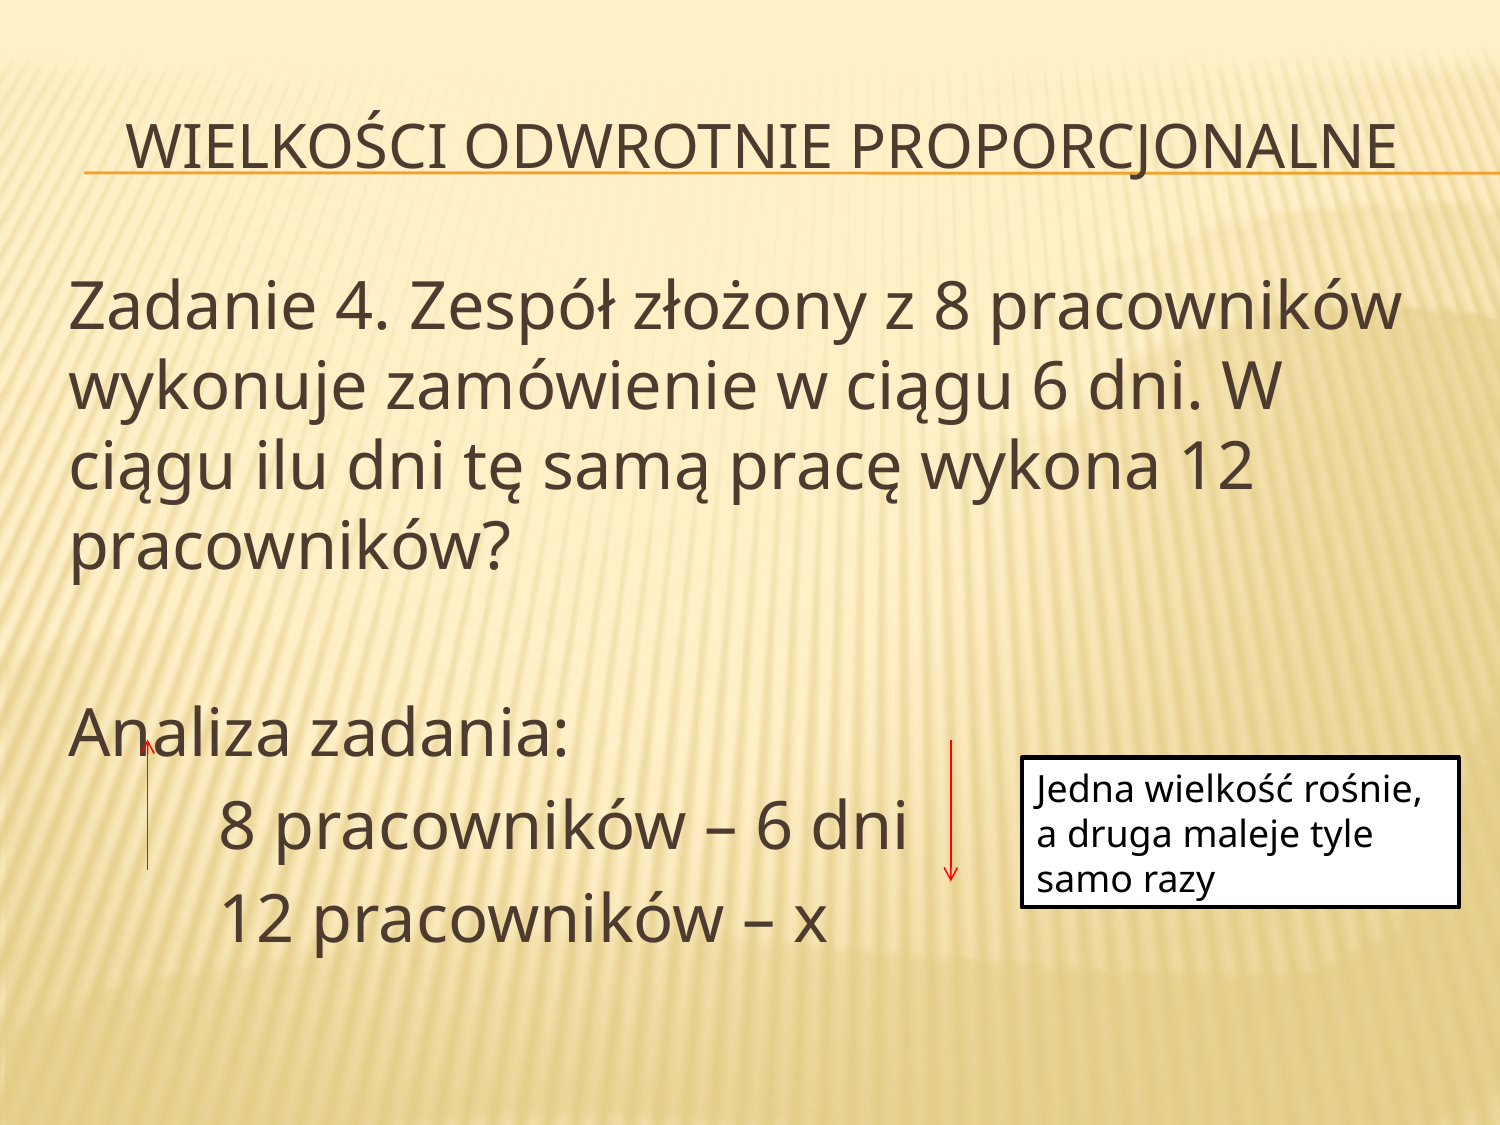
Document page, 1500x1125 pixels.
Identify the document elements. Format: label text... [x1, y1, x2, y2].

list Zadanie 4. Zespół złożony z 8 pracowników wykonuje zamówienie w ciągu 6 dni. W ciągu ilu dni tę samą pracę wykona 12 pracowników? Analiza zadania: 8 pracowników – 6 dni 12 pracowników – x [53, 255, 1479, 998]
title Wielkości odwrotnie proporcjonalne [50, 75, 1475, 213]
text_box Jedna wielkość rośnie, a druga maleje tyle samo razy [1020, 755, 1461, 909]
